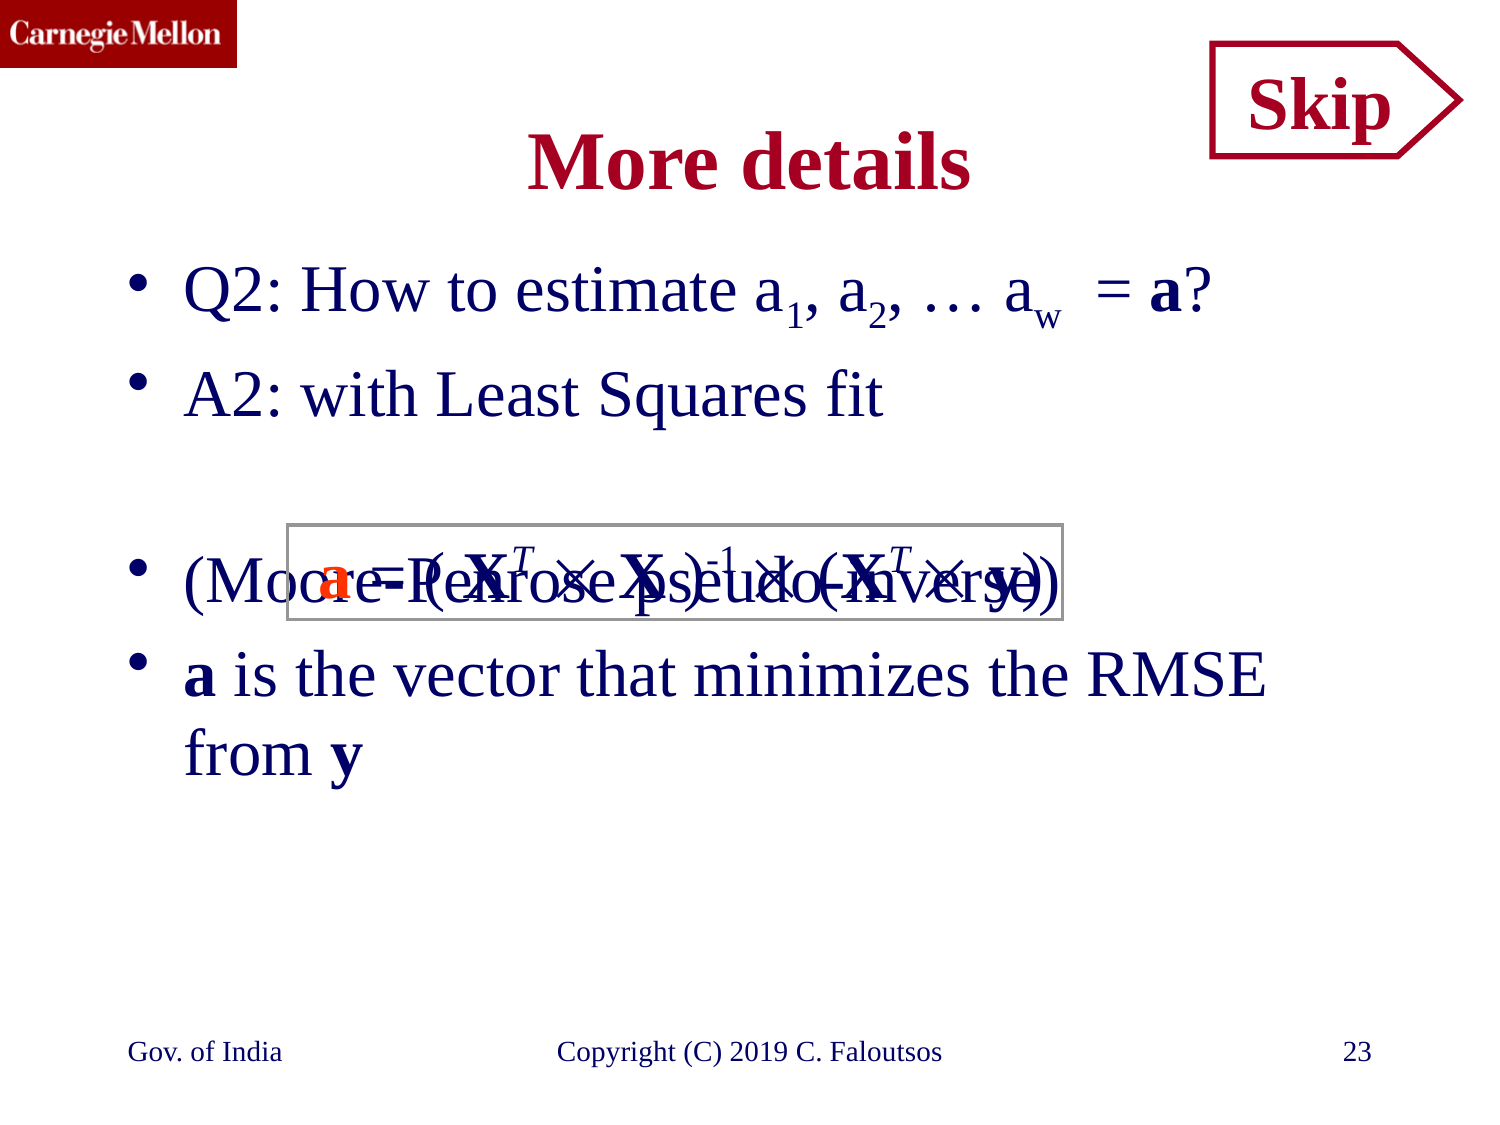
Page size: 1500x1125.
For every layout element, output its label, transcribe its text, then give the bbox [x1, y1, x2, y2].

text_box a = ( XT  X )-1  (XT  y) [287, 524, 1063, 620]
list Q2: How to estimate a1, a2, … aw = a? A2: with Least Squares fit (Moore-Penrose pseudo-inverse) a is the vector that minimizes the RMSE from y [112, 237, 1388, 1001]
title More details [112, 99, 1388, 213]
picture [0, 0, 237, 68]
text_box Skip [1212, 43, 1460, 157]
slide_number Gov. of India [112, 1024, 426, 1101]
slide_number 23 [1074, 1024, 1388, 1101]
footer Copyright (C) 2019 C. Faloutsos [512, 1024, 988, 1101]
